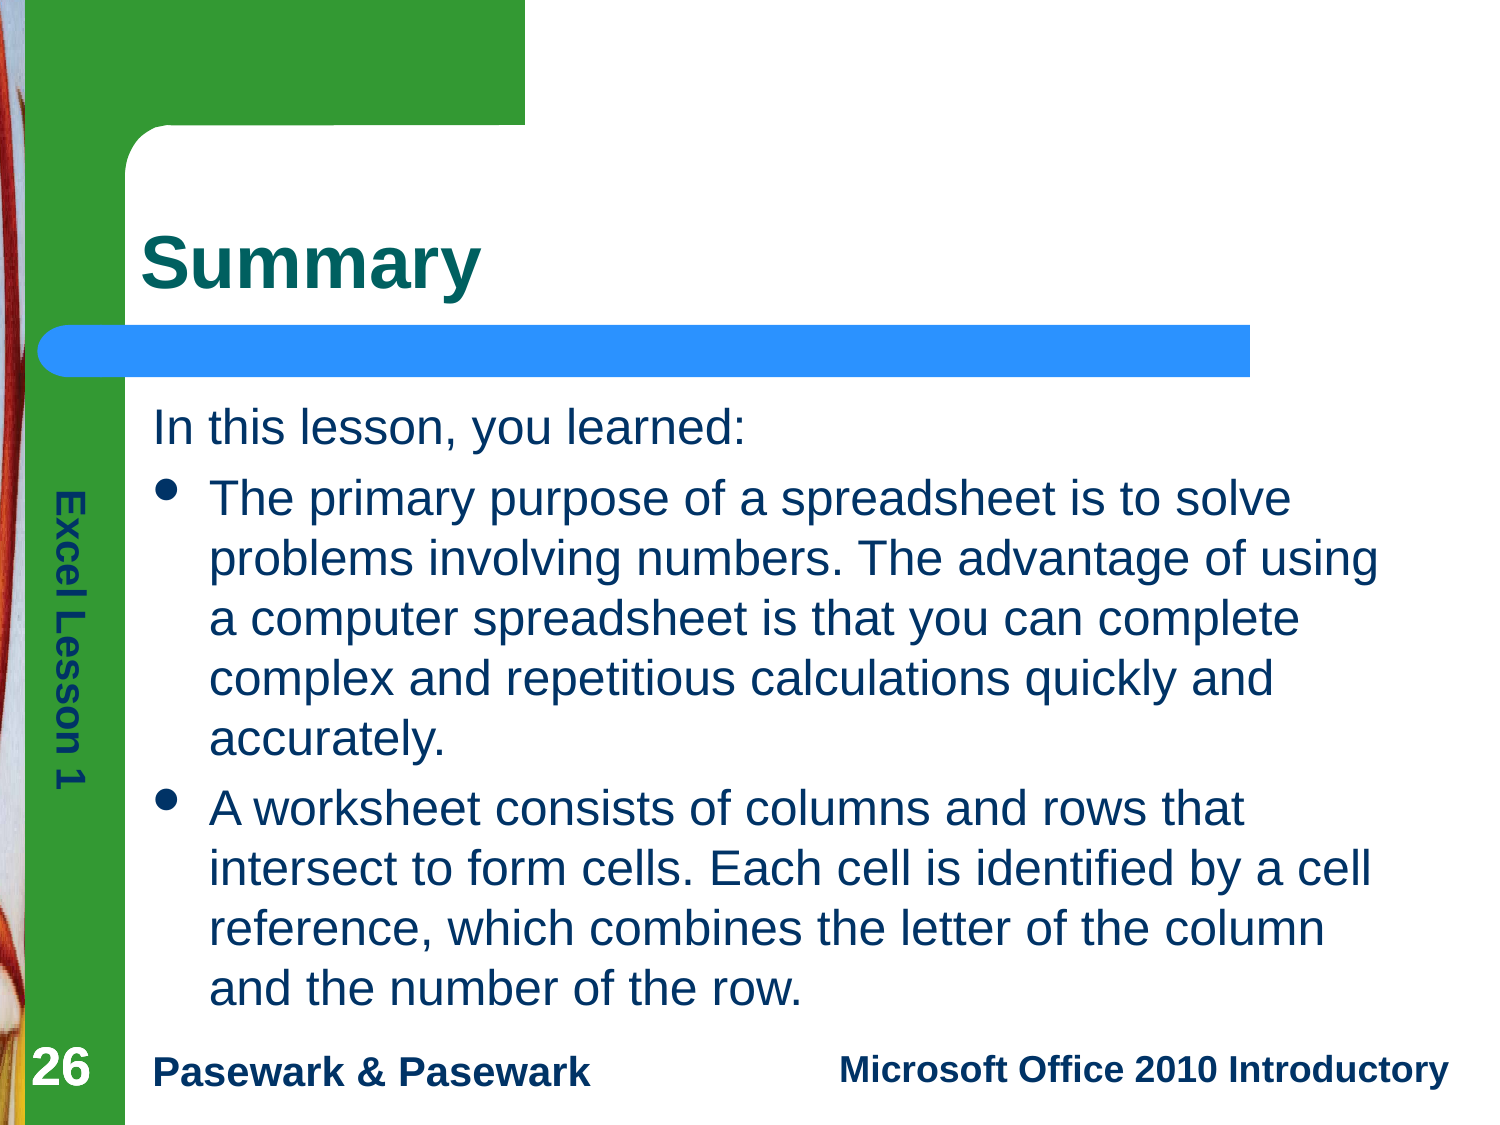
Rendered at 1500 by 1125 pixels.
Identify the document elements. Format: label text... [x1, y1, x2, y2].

picture [0, 0, 25, 1125]
title Summary [124, 124, 1426, 313]
text_box 26 [13, 1023, 111, 1105]
list In this lesson, you learned: The primary purpose of a spreadsheet is to solve problems involving numbers. The advantage of using a computer spreadsheet is that you can complete complex and repetitious calculations quickly and accurately. A worksheet consists of columns and rows that intersect to form cells. Each cell is identified by a cell reference, which combines the letter of the column and the number of the row. [137, 387, 1426, 1063]
